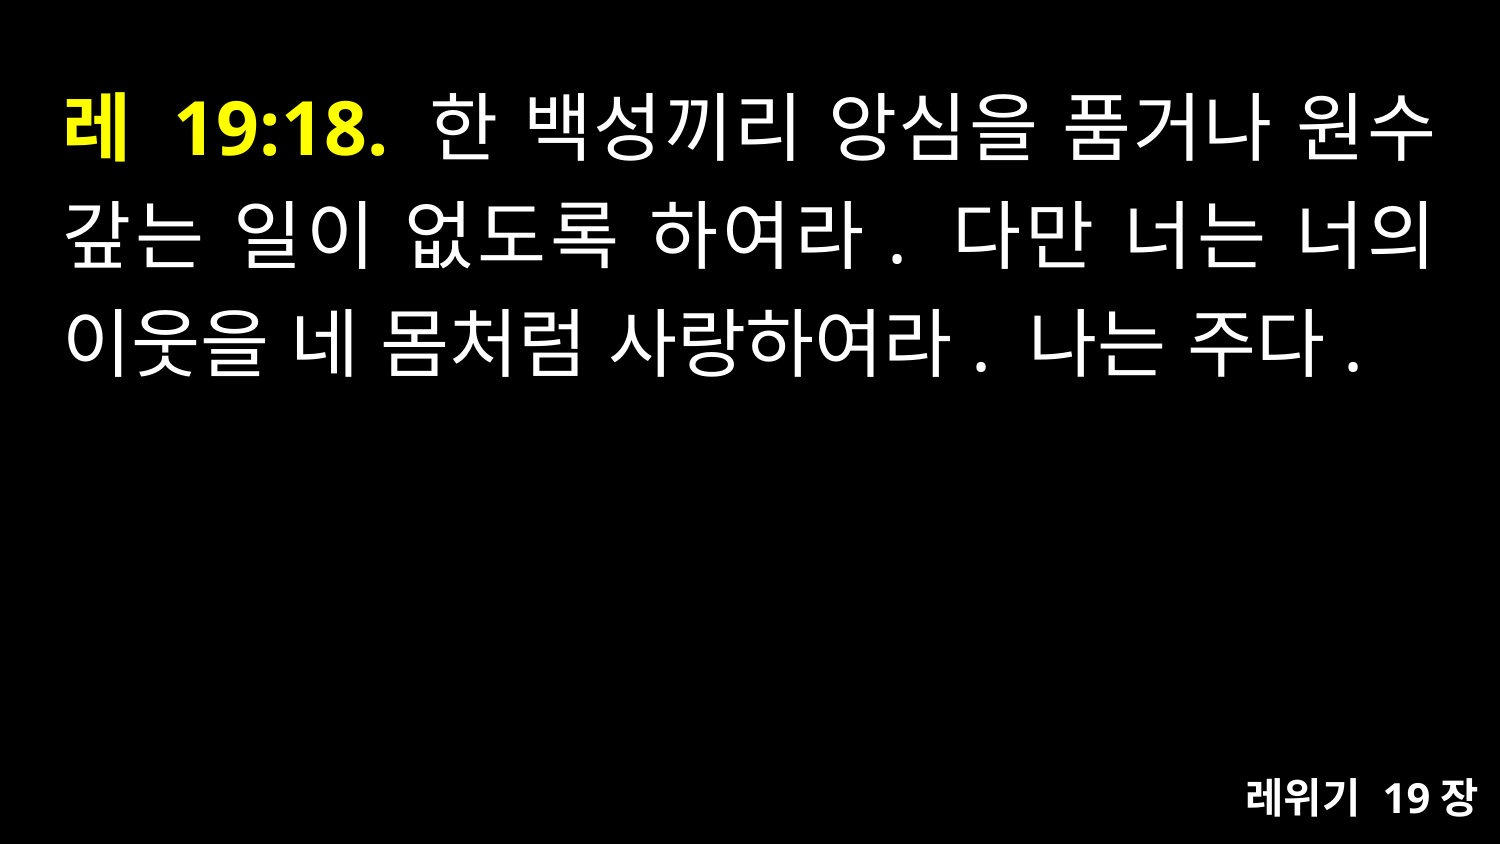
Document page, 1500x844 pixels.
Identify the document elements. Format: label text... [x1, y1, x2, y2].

subtitle 레위기 19장 [916, 770, 1500, 844]
title 레 19:18. 한 백성끼리 앙심을 품거나 원수 갚는 일이 없도록 하여라. 다만 너는 너의 이웃을 네 몸처럼 사랑하여라. 나는 주다. [0, 0, 1500, 844]
